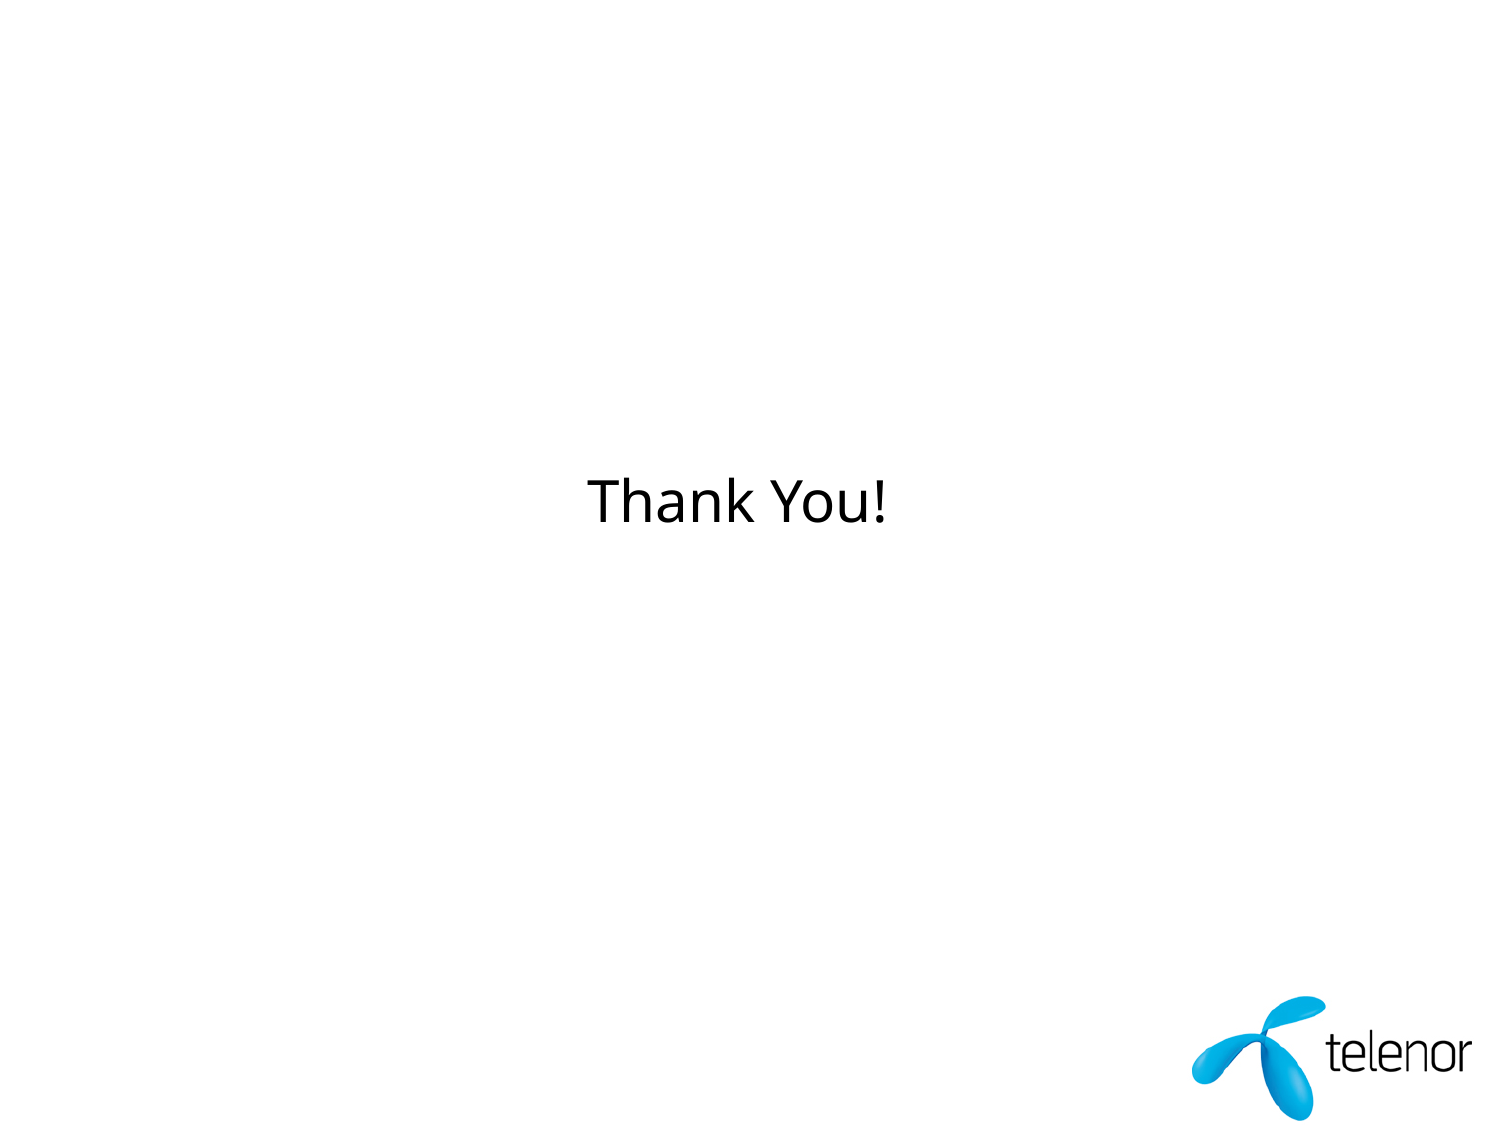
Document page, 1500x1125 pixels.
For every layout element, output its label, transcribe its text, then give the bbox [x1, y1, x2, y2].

picture [1187, 990, 1500, 1125]
list Thank You! [112, 455, 1363, 951]
